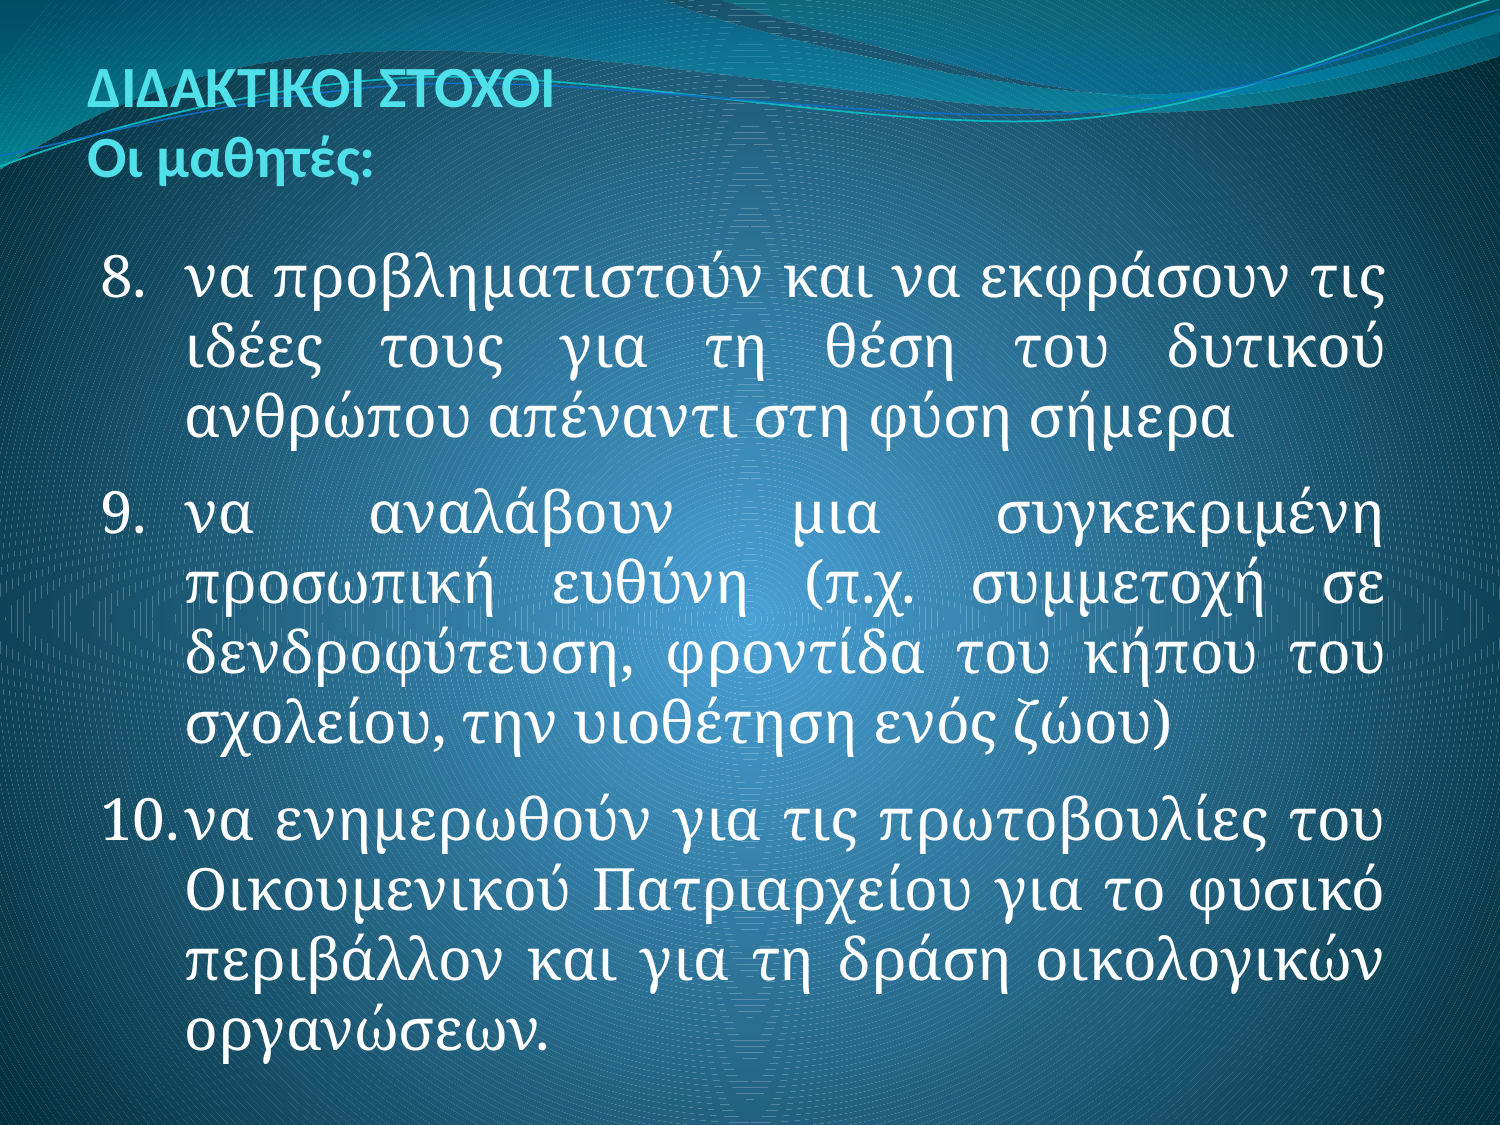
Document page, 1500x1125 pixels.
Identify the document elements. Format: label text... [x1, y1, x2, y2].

text_box να ενημερωθούν για τις πρωτοβουλίες του Οικουμενικού Πατριαρχείου για το φυσικό περιβάλλον και για τη δράση οικολογικών οργανώσεων. [100, 775, 1389, 1024]
title ΔΙΔΑΚΤΙΚΟΙ ΣΤΟΧΟΙ Οι μαθητές: [87, 42, 1376, 190]
text_box να προβληματιστούν και να εκφράσουν τις ιδέες τους για τη θέση του δυτικού ανθρώπου απέναντι στη φύση σήμερα [100, 231, 1389, 467]
text_box να αναλάβουν μια συγκεκριμένη προσωπική ευθύνη (π.χ. συμμετοχή σε δενδροφύτευση, φροντίδα του κήπου του σχολείου, την υιοθέτηση ενός ζώου) [100, 467, 1389, 716]
